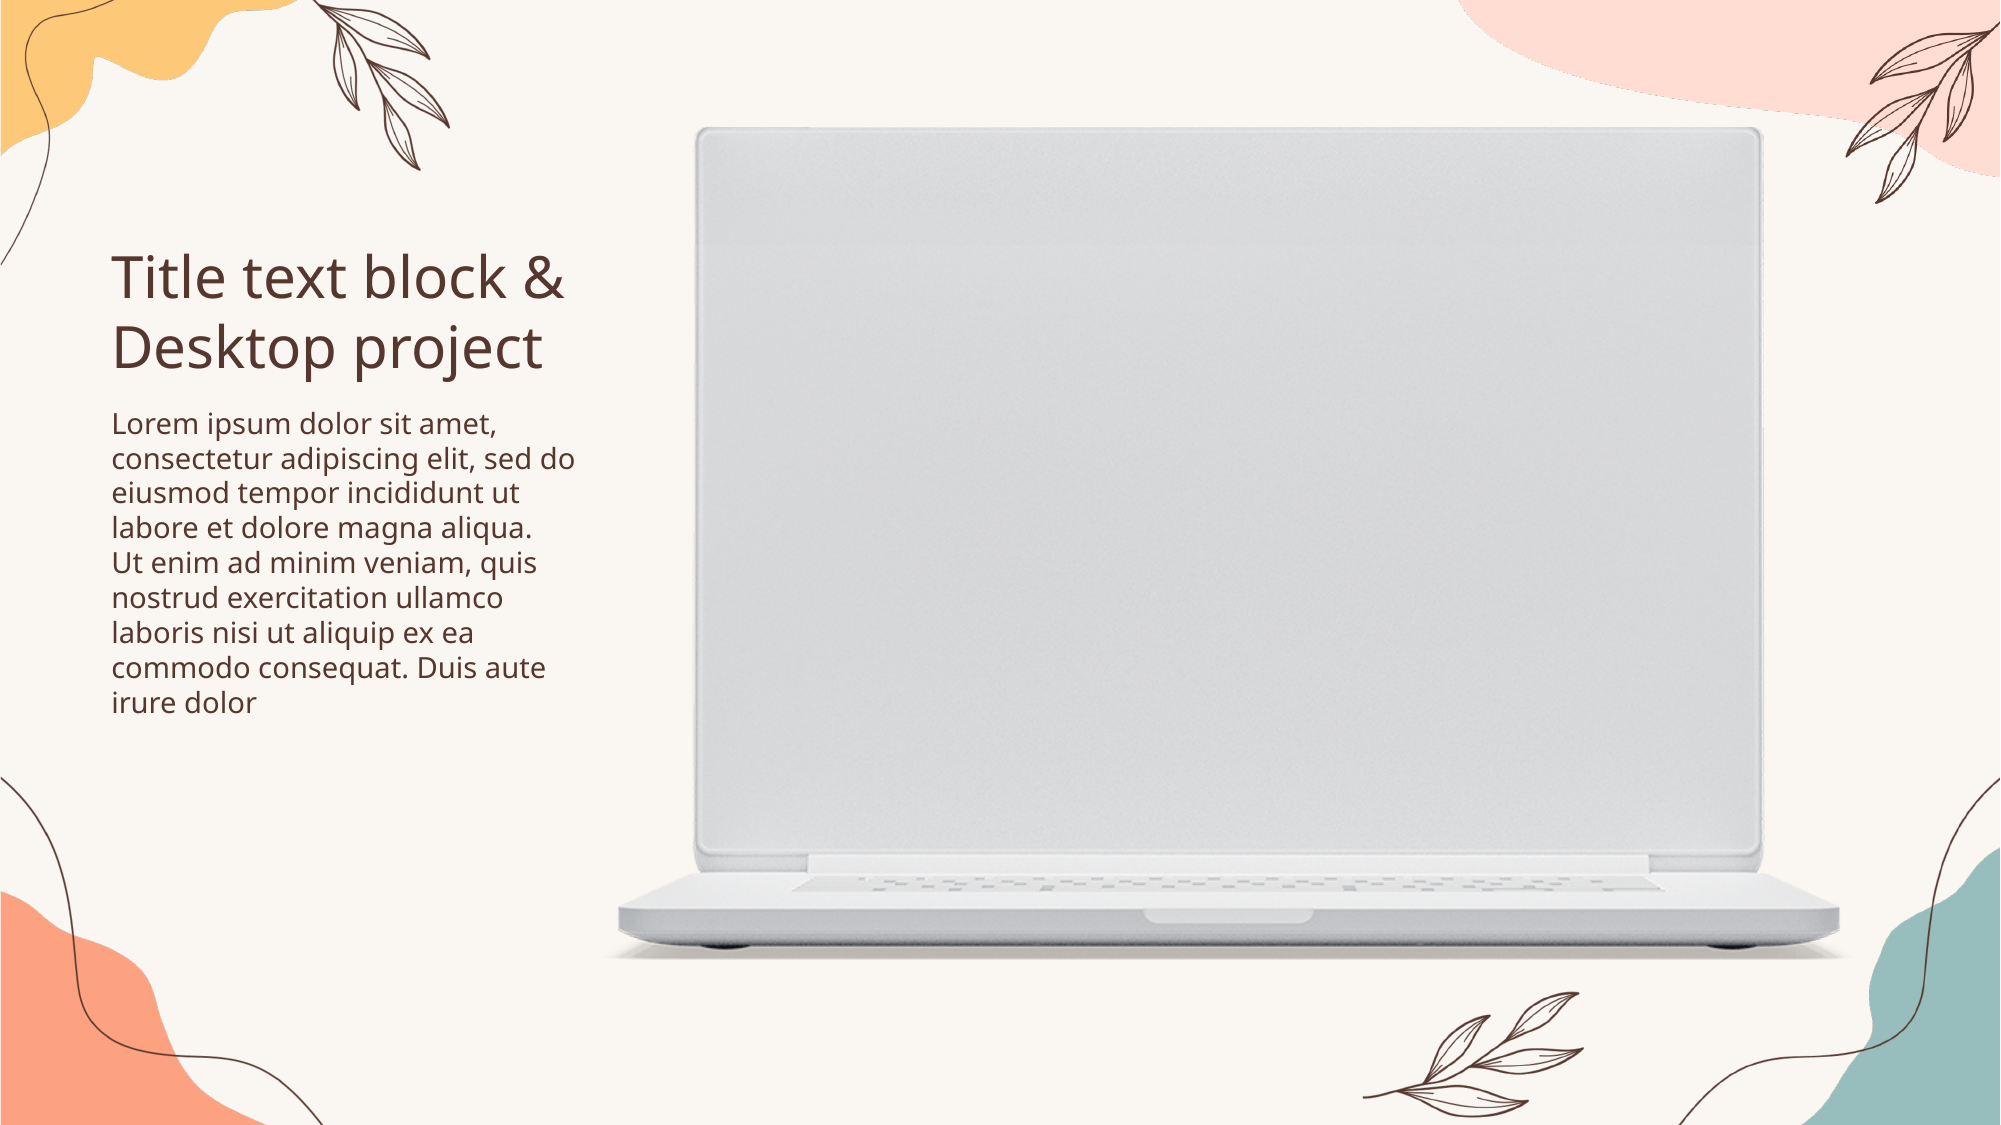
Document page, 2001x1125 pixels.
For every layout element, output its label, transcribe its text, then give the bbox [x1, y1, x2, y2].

text_box Lorem ipsum dolor sit amet, consectetur adipiscing elit, sed do eiusmod tempor incididunt ut labore et dolore magna aliqua. Ut enim ad minim veniam, quis nostrud exercitation ullamco laboris nisi ut aliquip ex ea commodo consequat. Duis aute irure dolor [96, 397, 500, 727]
picture [500, 0, 2000, 1125]
picture [1, 777, 323, 1125]
picture [1, 0, 449, 266]
text_box Title text block & Desktop project [96, 232, 500, 388]
